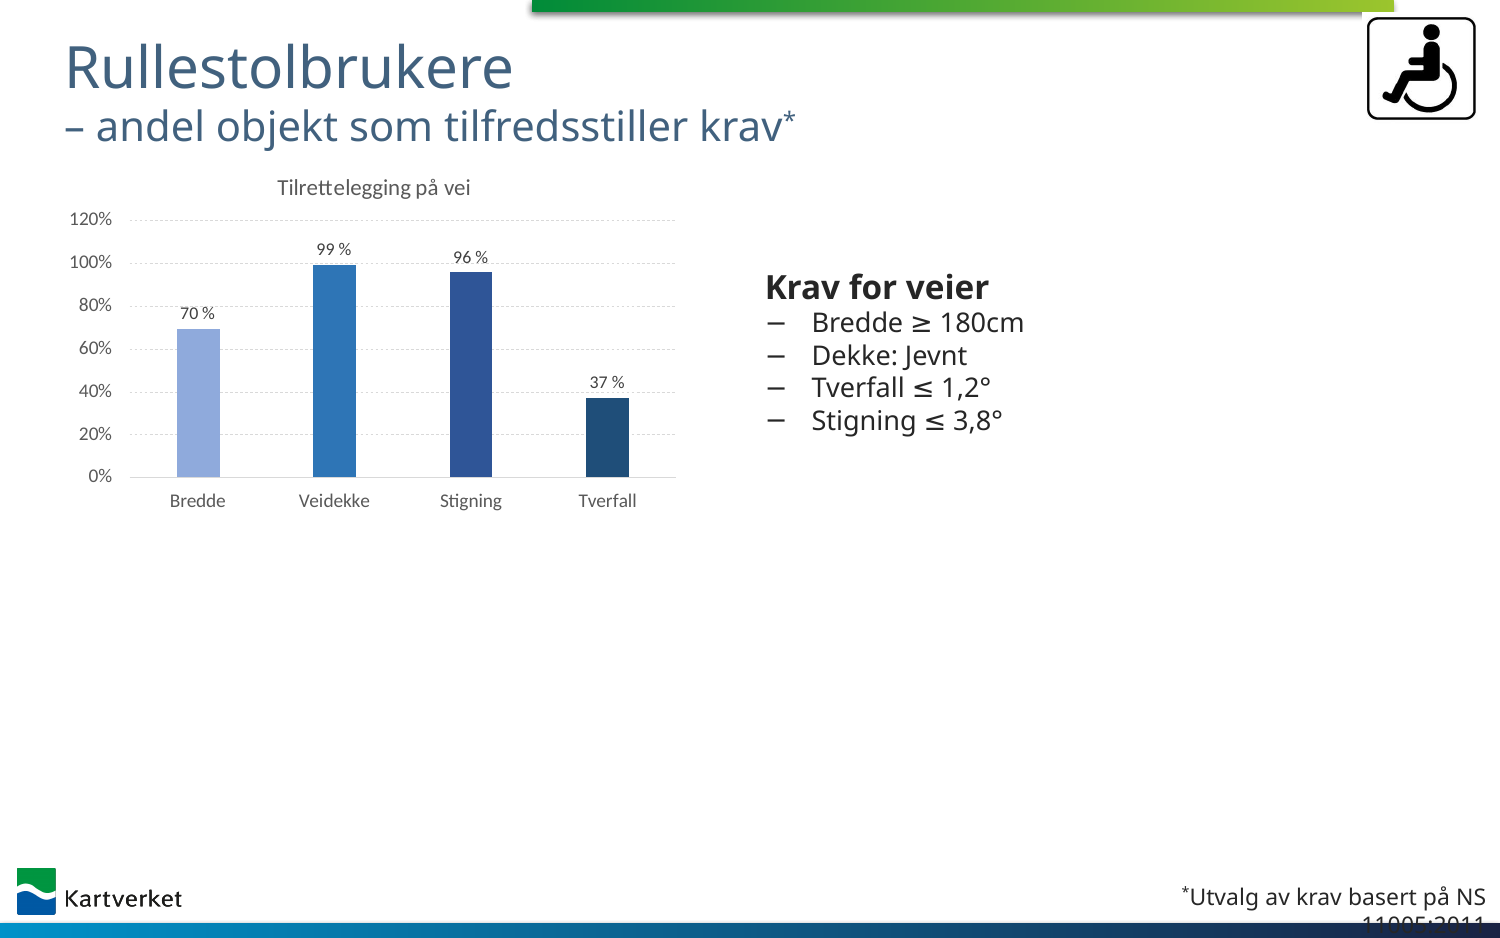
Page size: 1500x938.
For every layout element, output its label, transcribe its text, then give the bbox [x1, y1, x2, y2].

text_box Rullestolbrukere – andel objekt som tilfredsstiller krav* [49, 25, 1431, 158]
picture [1362, 12, 1481, 126]
text_box *Utvalg av krav basert på NS 11005:2011 [1068, 873, 1500, 938]
picture [62, 166, 687, 519]
text_box Krav for veier Bredde ≥ 180cm Dekke: Jevnt Tverfall ≤ 1,2° Stigning ≤ 3,8° [750, 258, 1234, 444]
